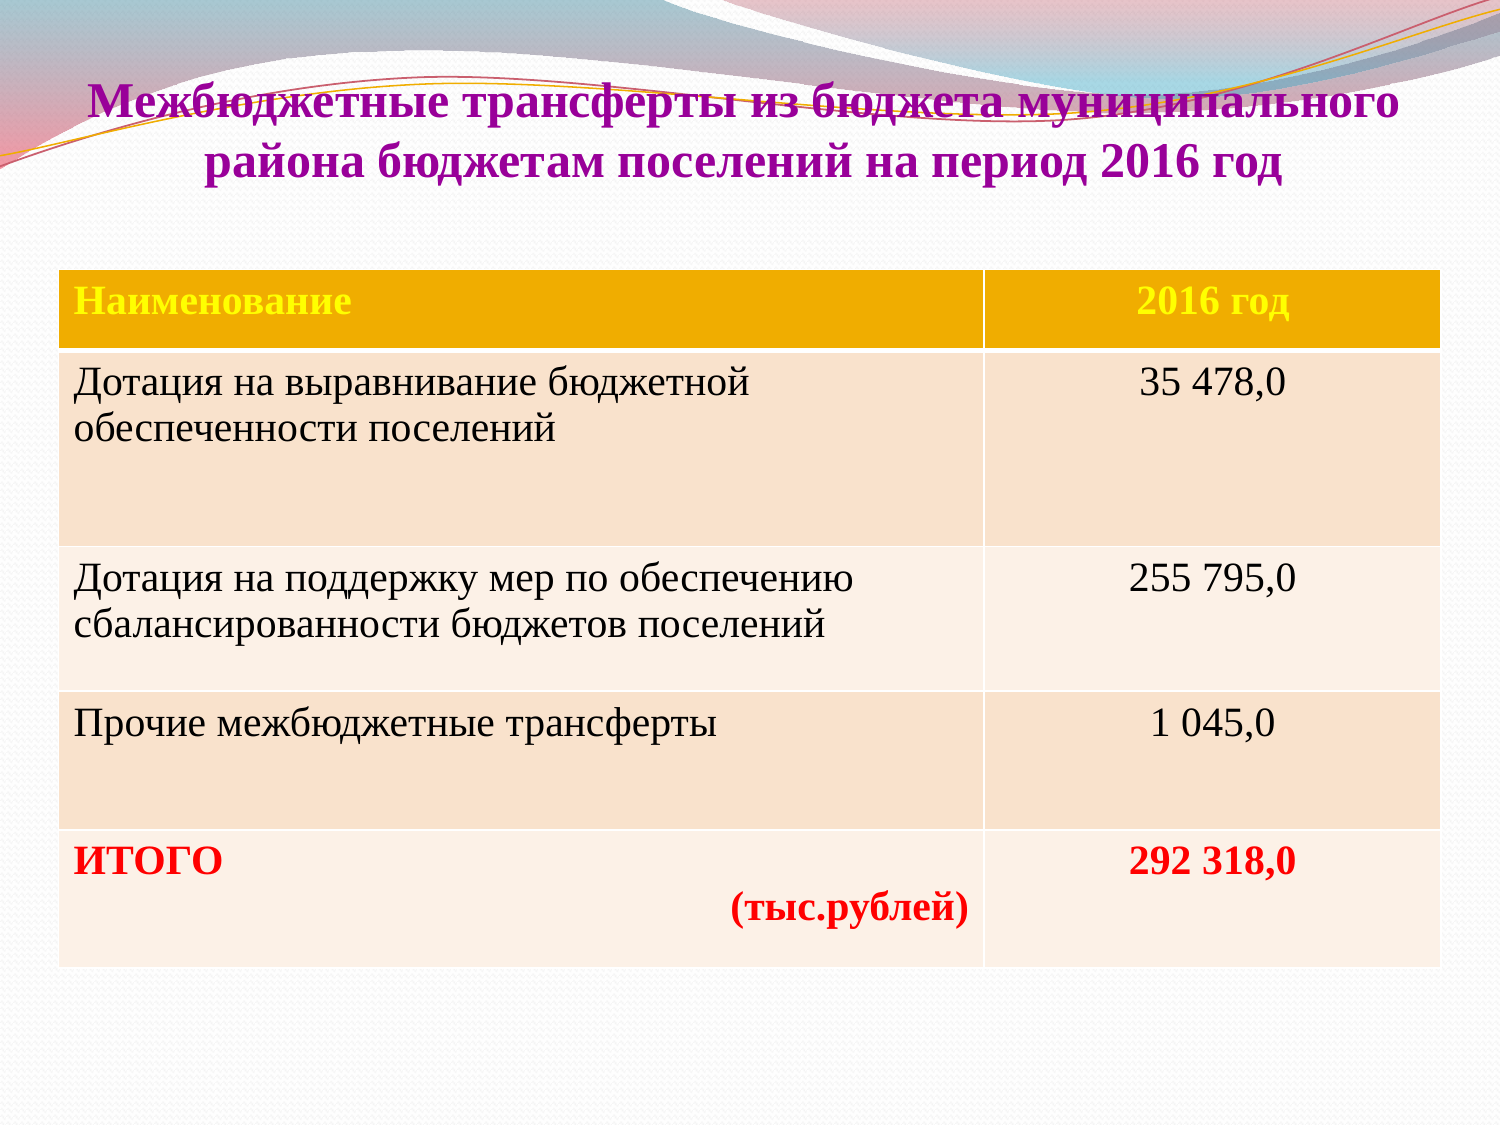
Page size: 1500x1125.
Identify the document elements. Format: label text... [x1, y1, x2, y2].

table_cell ИТОГО (тыс.рублей) [59, 831, 983, 967]
table_cell Прочие межбюджетные трансферты [59, 692, 983, 829]
table_cell Дотация на выравнивание бюджетной обеспеченности поселений [59, 353, 983, 546]
table_cell Дотация на поддержку мер по обеспечению сбалансированности бюджетов поселений [59, 547, 983, 690]
table_cell 35 478,0 [985, 353, 1440, 546]
table_cell 255 795,0 [985, 547, 1440, 690]
title Межбюджетные трансферты из бюджета муниципального района бюджетам поселений на период 2016 год [35, 35, 1454, 188]
table_cell 292 318,0 [985, 831, 1440, 967]
table_header Наименование [59, 270, 983, 348]
table_cell 1 045,0 [985, 692, 1440, 829]
table_header 2016 год [985, 270, 1440, 348]
